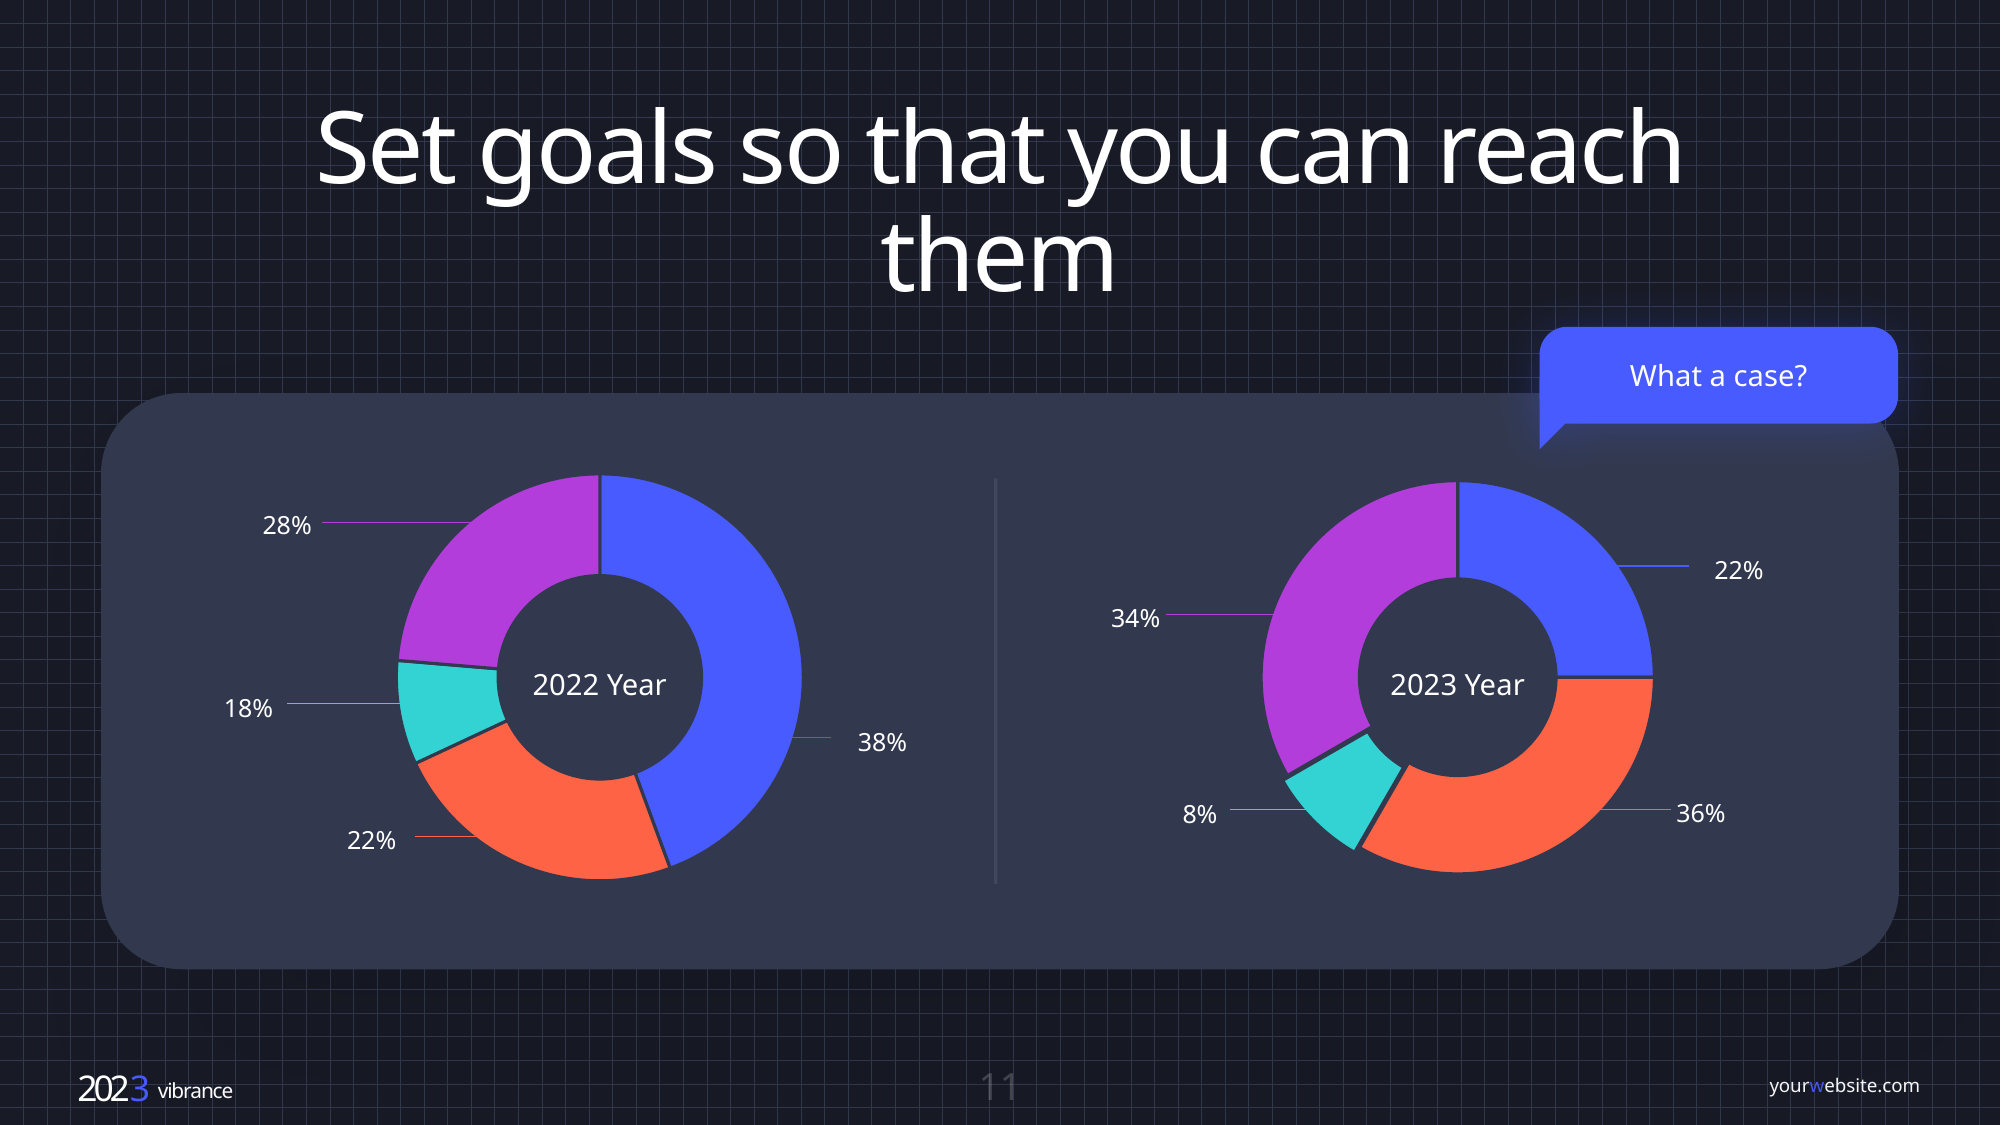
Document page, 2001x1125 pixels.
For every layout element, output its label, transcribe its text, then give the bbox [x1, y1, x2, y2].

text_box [1108, 465, 1781, 890]
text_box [1514, 326, 1899, 439]
text_box Set goals so that you can reach them [282, 89, 1717, 321]
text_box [224, 465, 927, 890]
text_box [99, 391, 1901, 971]
